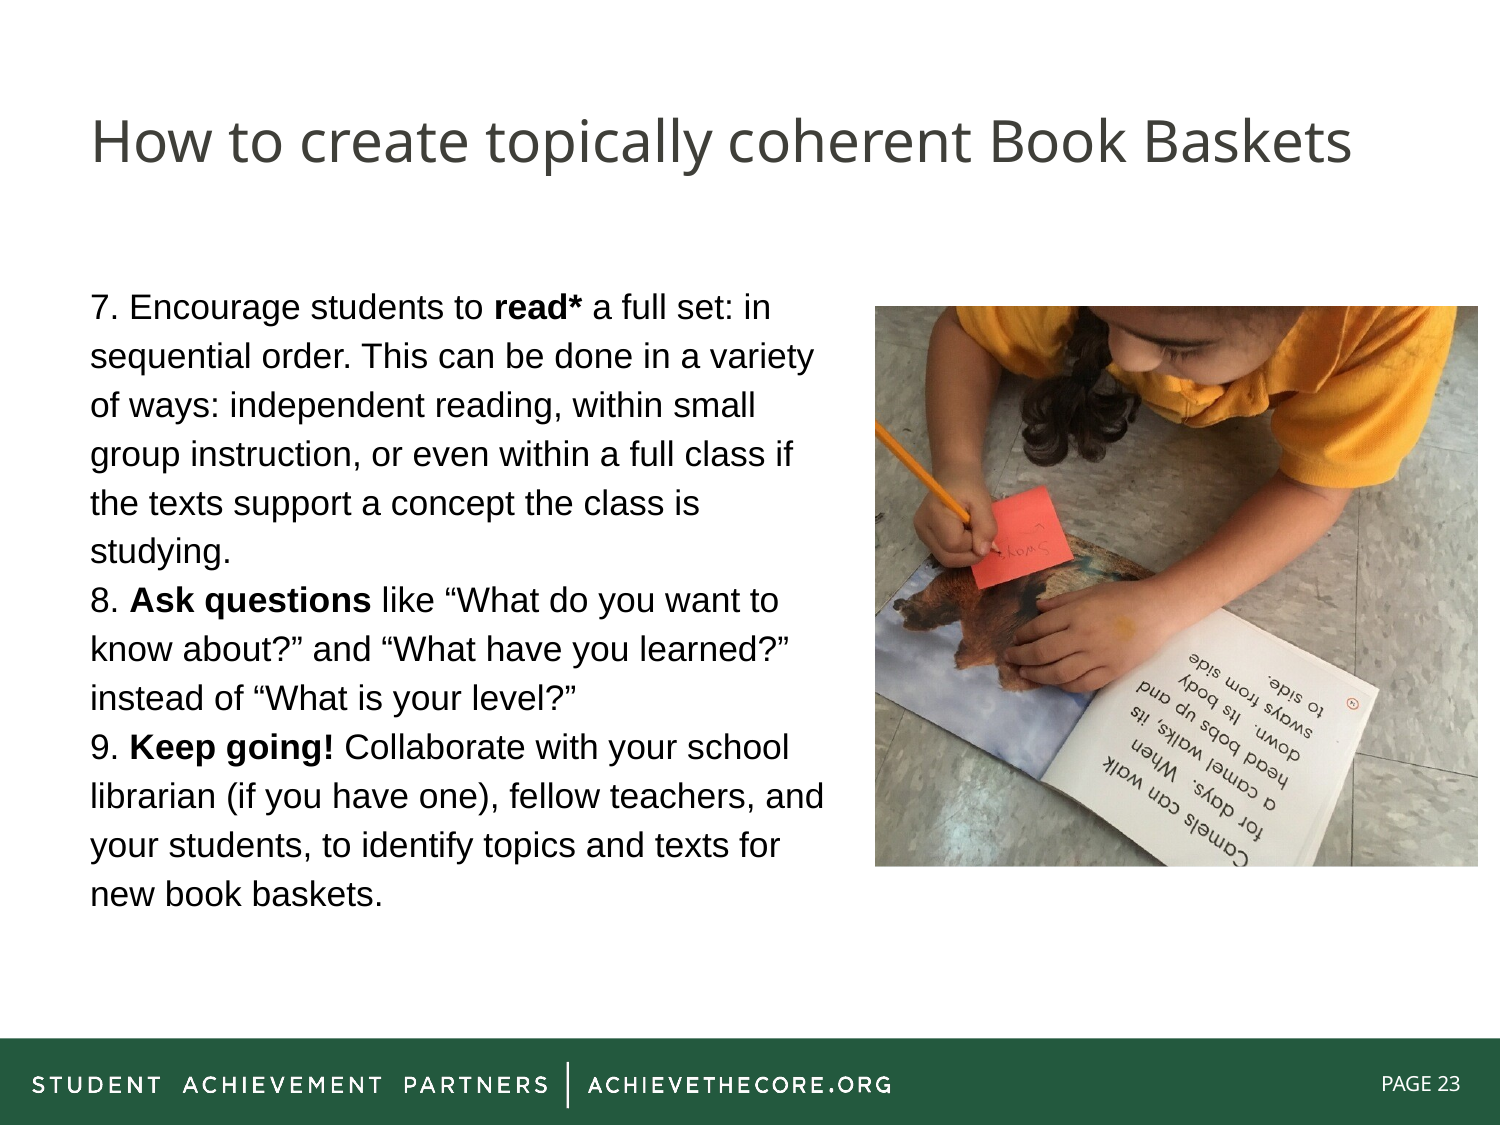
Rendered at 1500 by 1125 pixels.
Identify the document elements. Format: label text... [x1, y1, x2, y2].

picture [12, 1055, 911, 1112]
title How to create topically coherent Book Baskets [75, 45, 1425, 233]
picture [874, 306, 1478, 868]
list 7. Encourage students to read* a full set: in sequential order. This can be done in a variety of ways: independent reading, within small group instruction, or even within a full class if the texts support a concept the class is studying. 8. Ask questions like “What do you want to know about?” and “What have you learned?” instead of “What is your level?” 9. Keep going! Collaborate with your school librarian (if you have one), fellow teachers, and your students, to identify topics and texts for new book baskets. [75, 262, 848, 1005]
